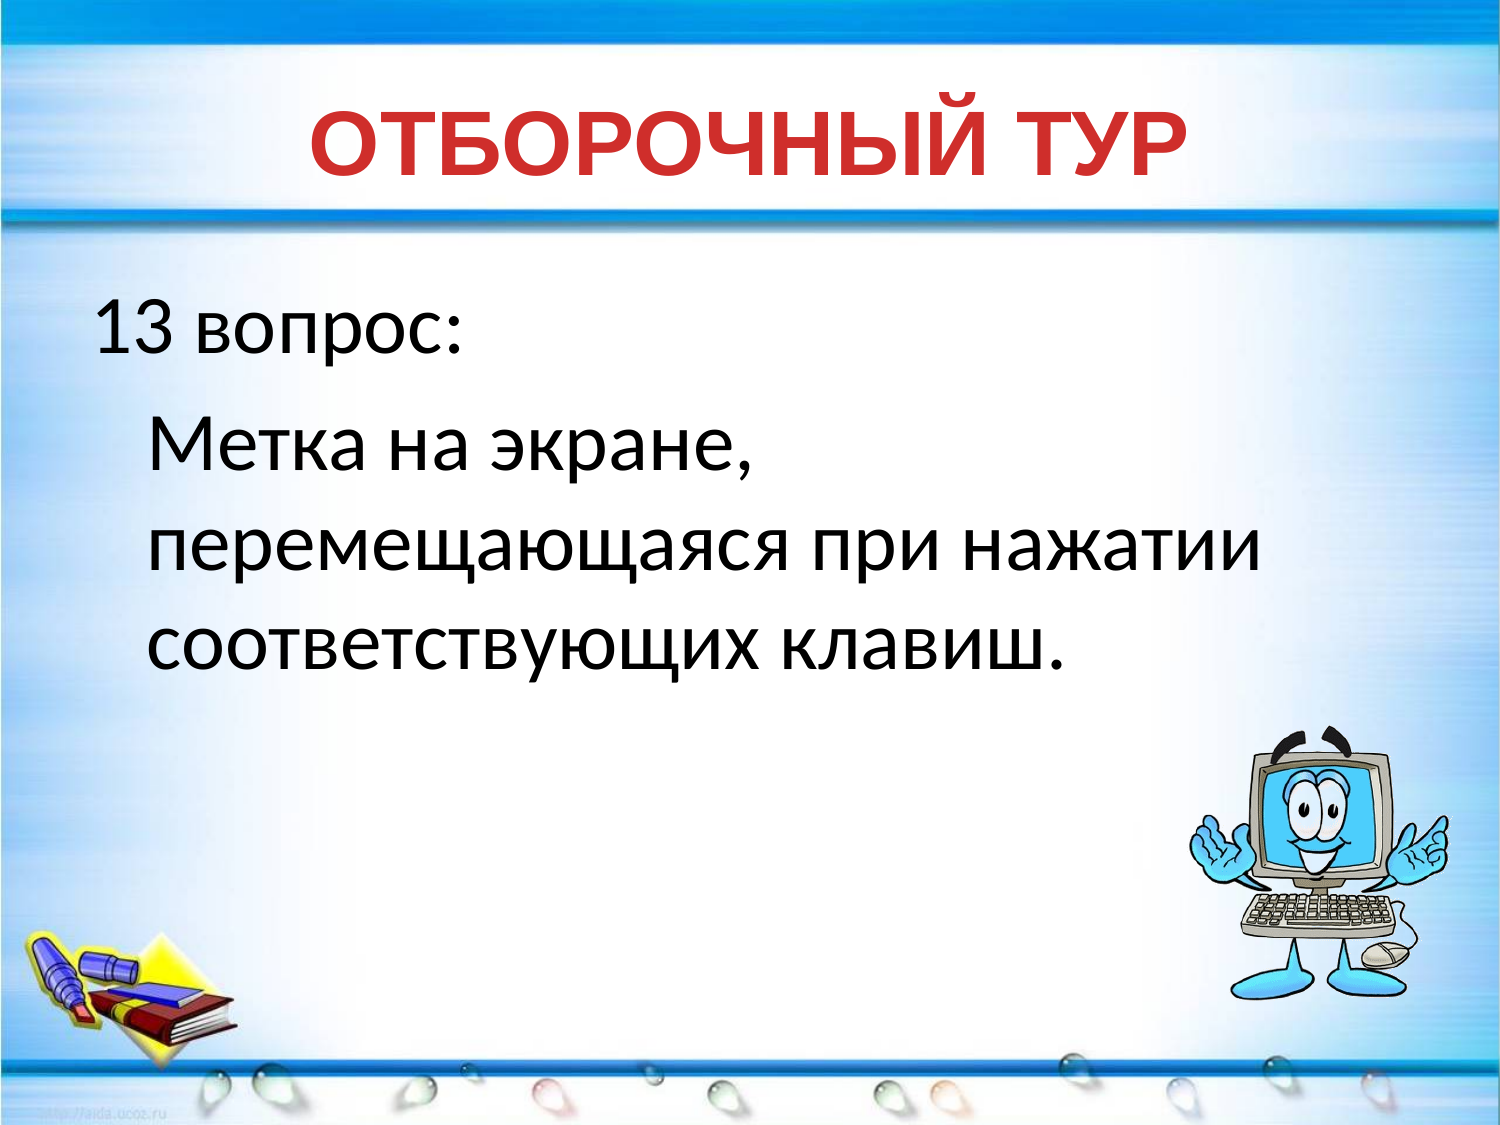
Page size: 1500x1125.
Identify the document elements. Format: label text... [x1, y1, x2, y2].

list 13 вопрос: Метка на экране, перемещающаяся при нажатии соответствующих клавиш. [75, 262, 1425, 1005]
picture [0, 0, 1500, 1125]
title ОТБОРОЧНЫЙ ТУР [75, 45, 1425, 233]
